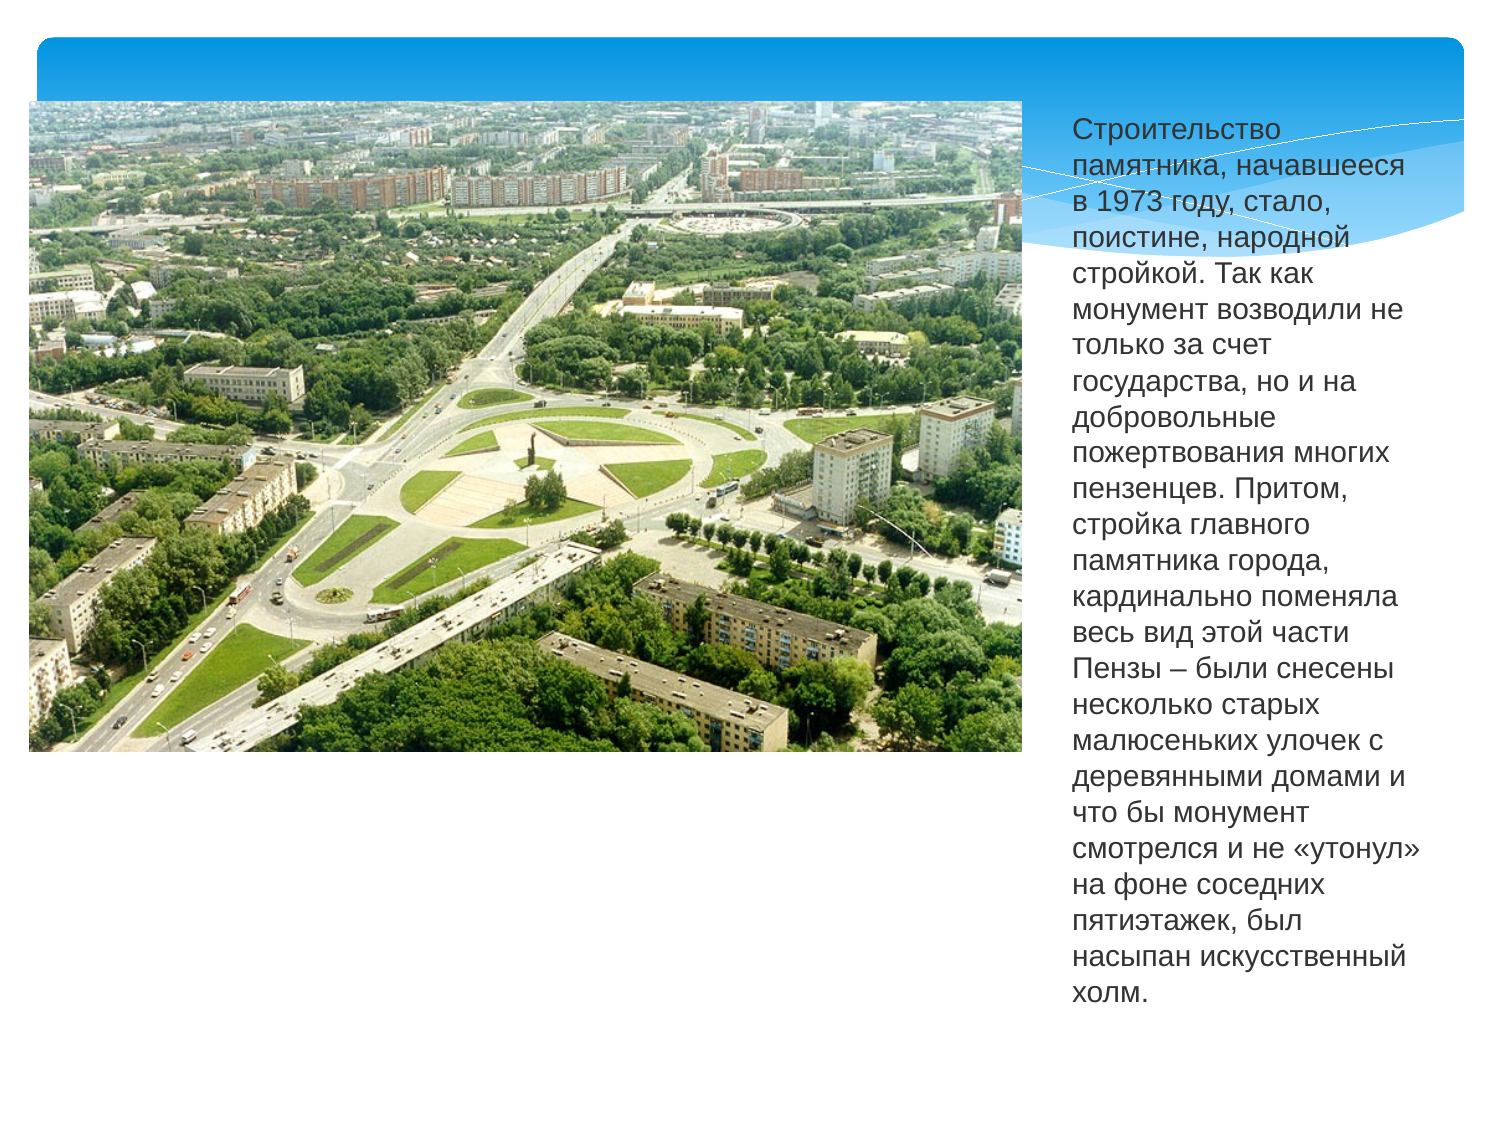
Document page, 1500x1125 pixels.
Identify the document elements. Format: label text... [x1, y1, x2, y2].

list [29, 101, 1022, 752]
list Строительство памятника, начавшееся в 1973 году, стало, поистине, народной стройкой. Так как монумент возводили не только за счет государства, но и на добровольные пожертвования многих пензенцев. Притом, стройка главного памятника города, кардинально поменяла весь вид этой части Пензы – были снесены несколько старых малюсеньких улочек с деревянными домами и что бы монумент смотрелся и не «утонул» на фоне соседних пятиэтажек, был насыпан искусственный холм. [1057, 101, 1442, 1024]
